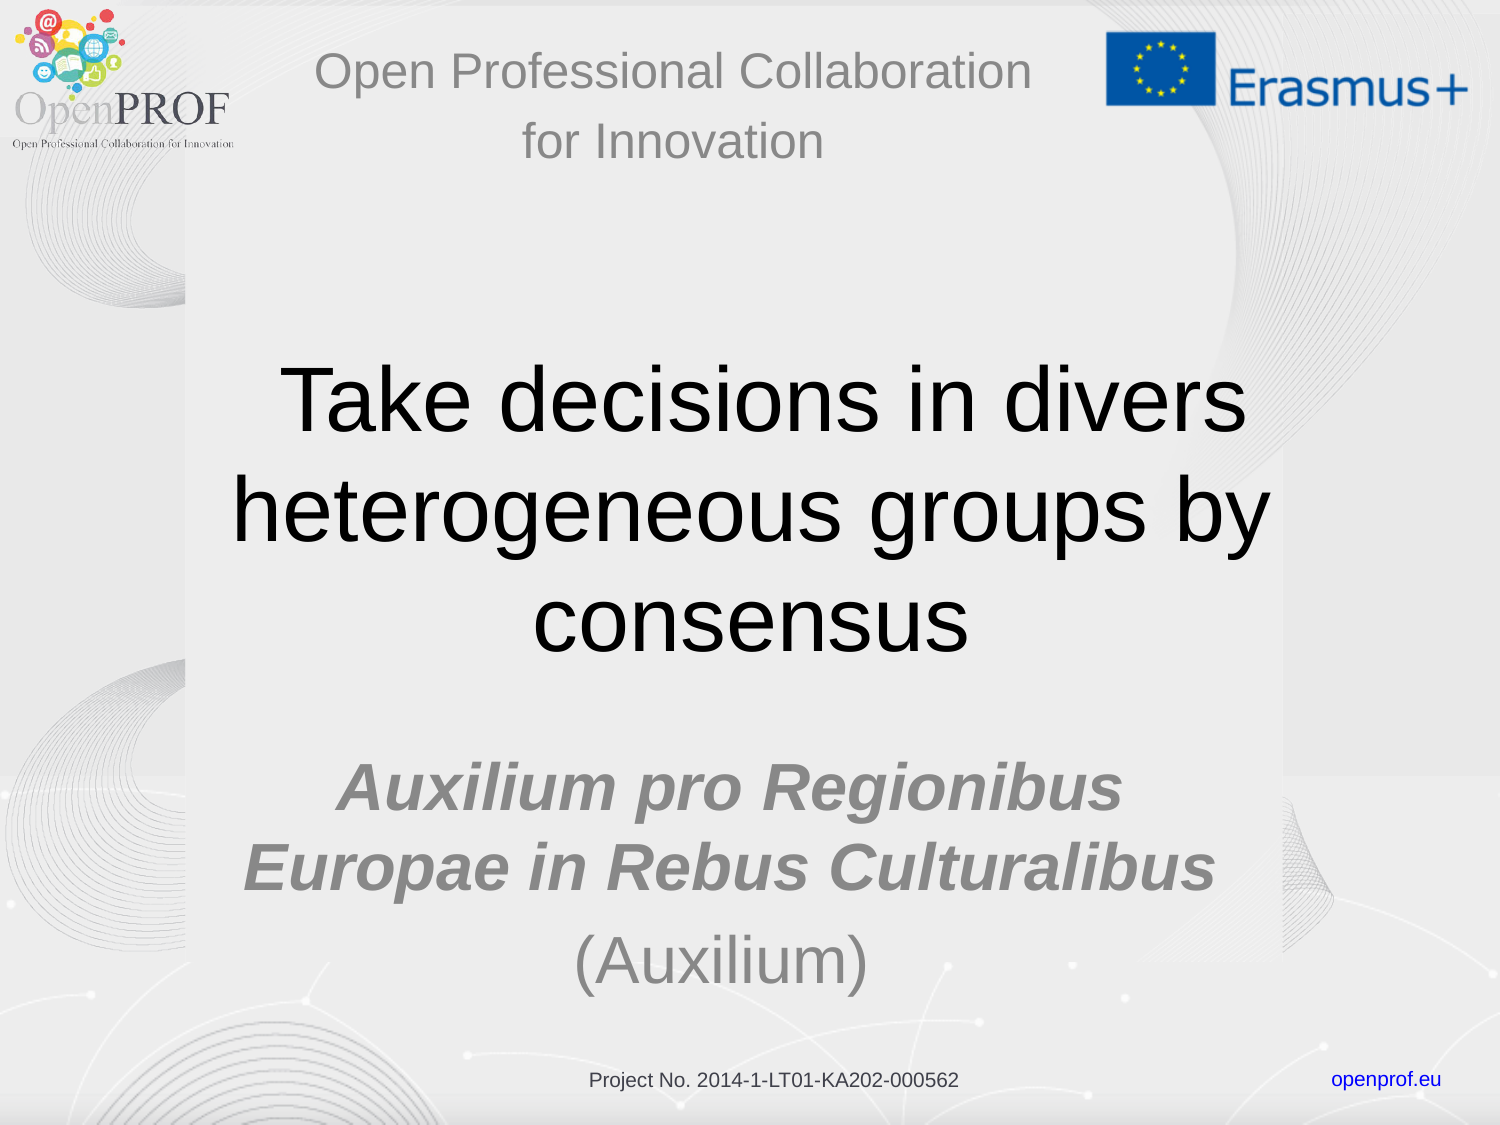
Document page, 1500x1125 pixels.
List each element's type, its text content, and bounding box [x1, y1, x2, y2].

text_box Open Professional Collaboration for Innovation [251, 31, 1110, 156]
picture [0, 0, 1500, 1125]
title Take decisions in divers heterogeneous groups by consensus [187, 254, 1317, 645]
subtitle Auxilium pro Regionibus Europae in Rebus Culturalibus (Auxilium) [187, 735, 1275, 986]
